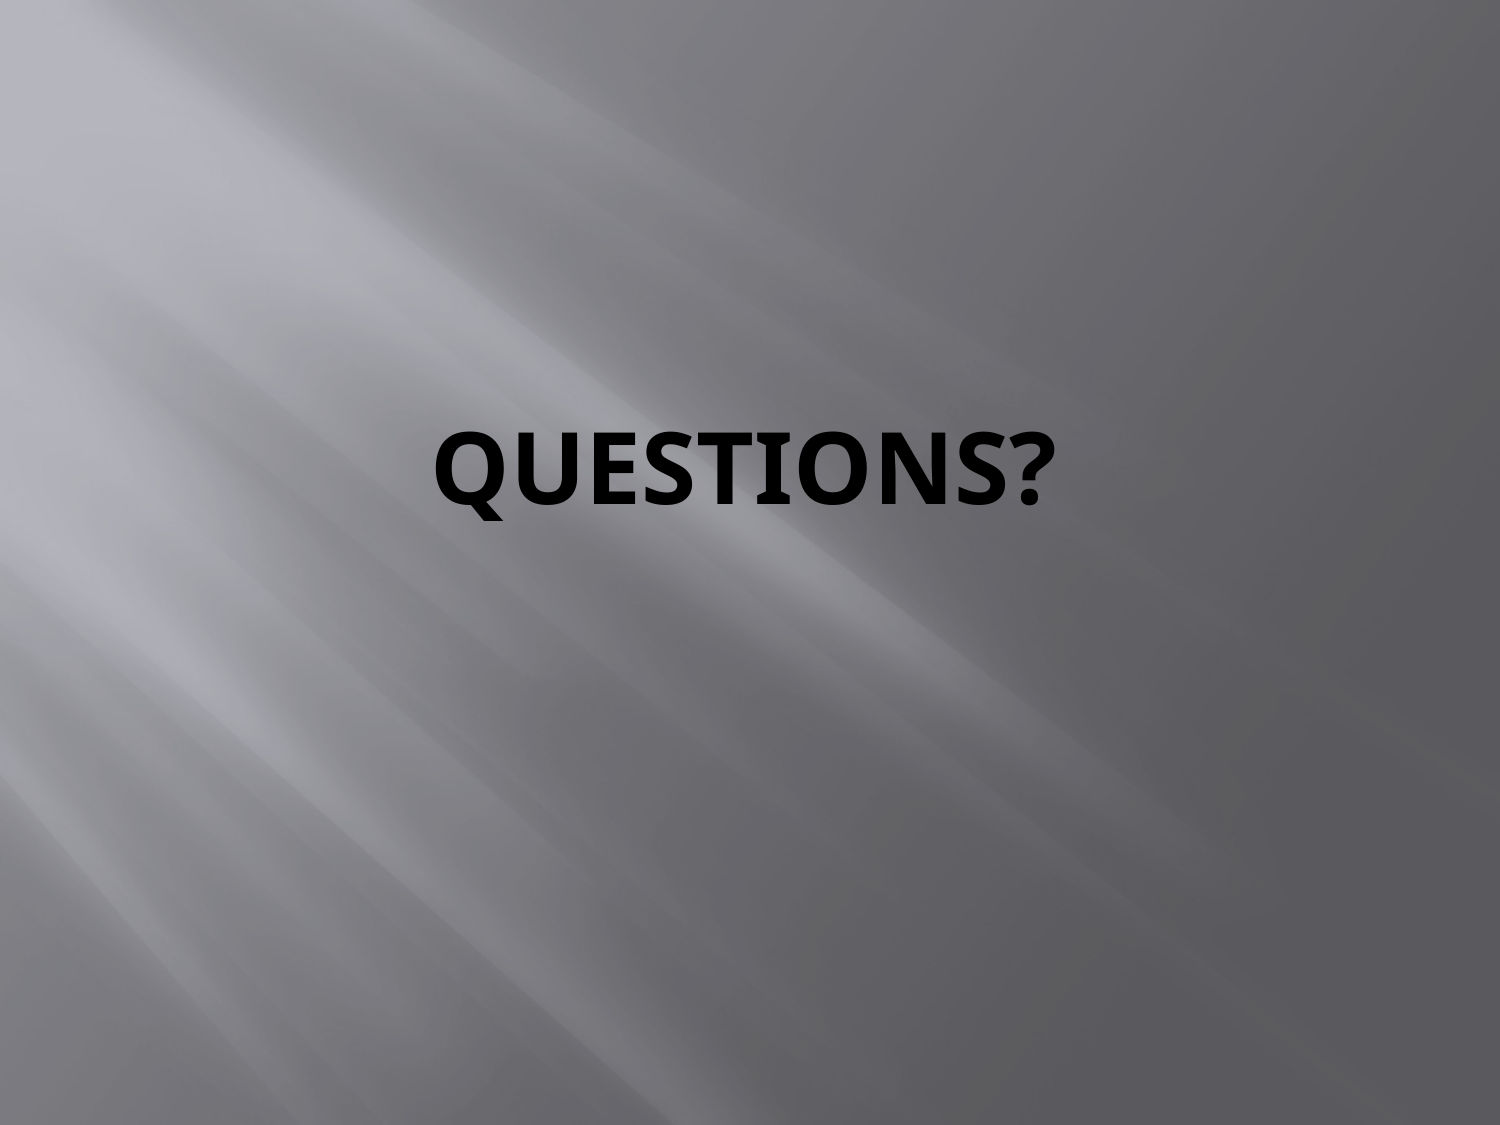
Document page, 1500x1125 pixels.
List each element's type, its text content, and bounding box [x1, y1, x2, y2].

title Questions? [69, 224, 1420, 525]
